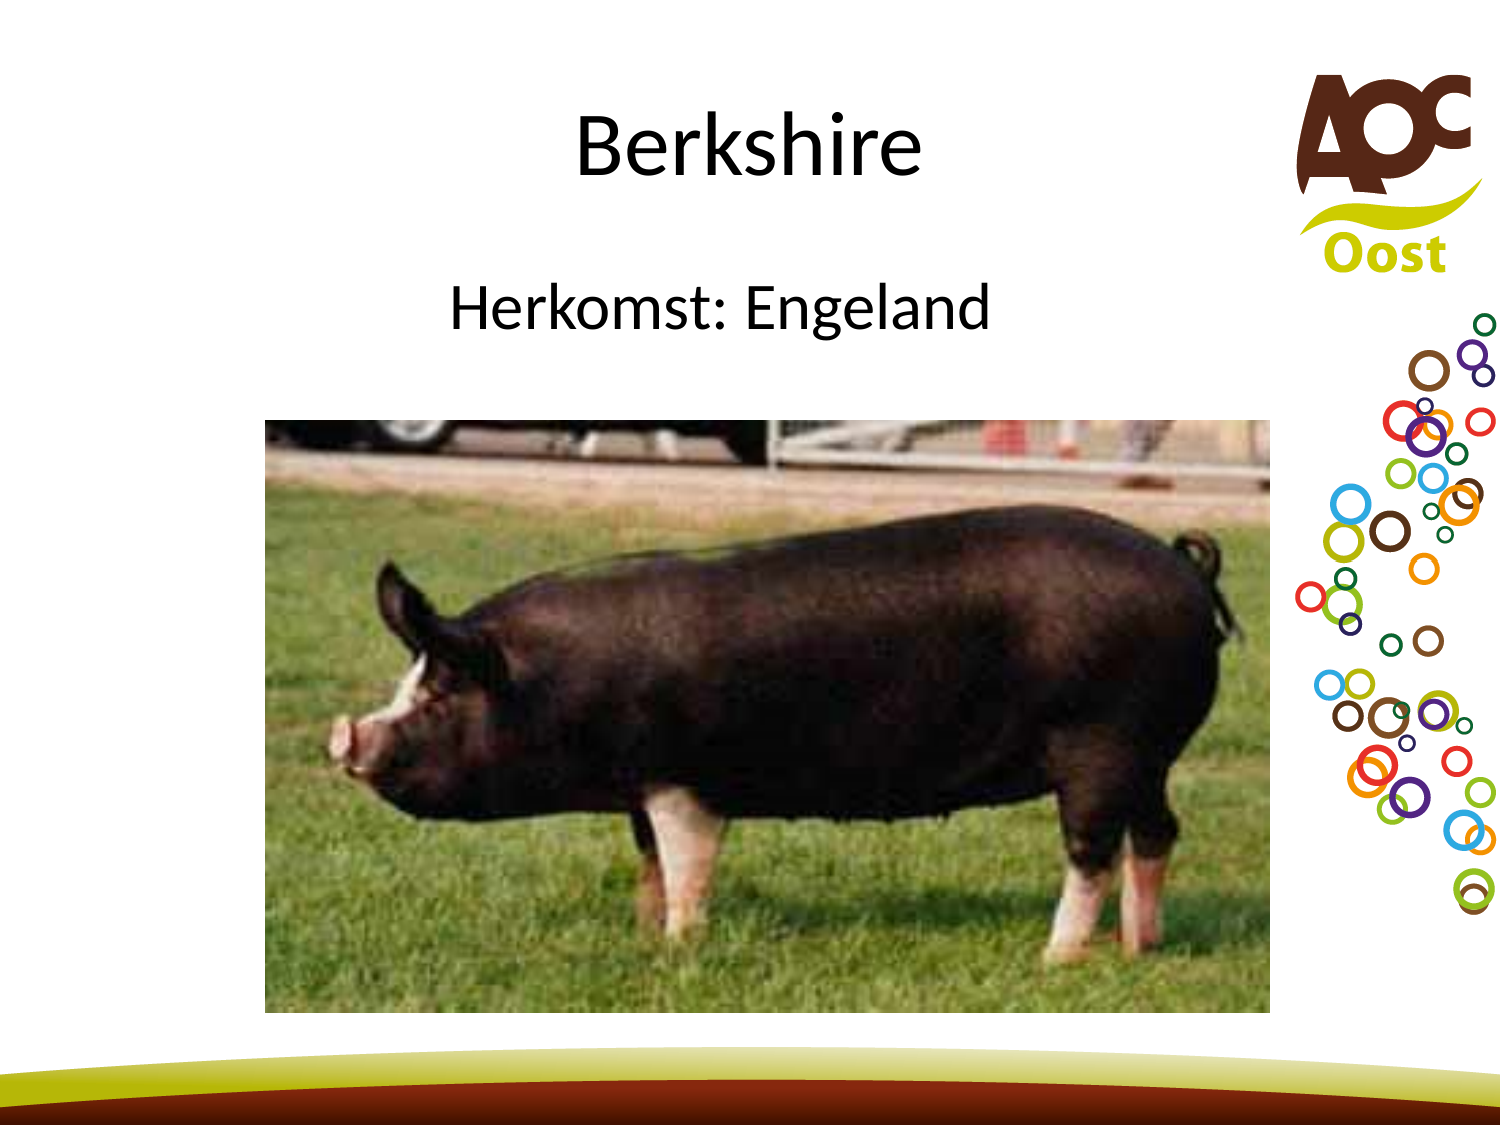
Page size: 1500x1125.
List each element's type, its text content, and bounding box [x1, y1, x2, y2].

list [265, 420, 1270, 1013]
picture [0, 0, 1500, 1125]
title Berkshire [75, 45, 1425, 233]
text_box Herkomst: Engeland [434, 255, 1008, 350]
